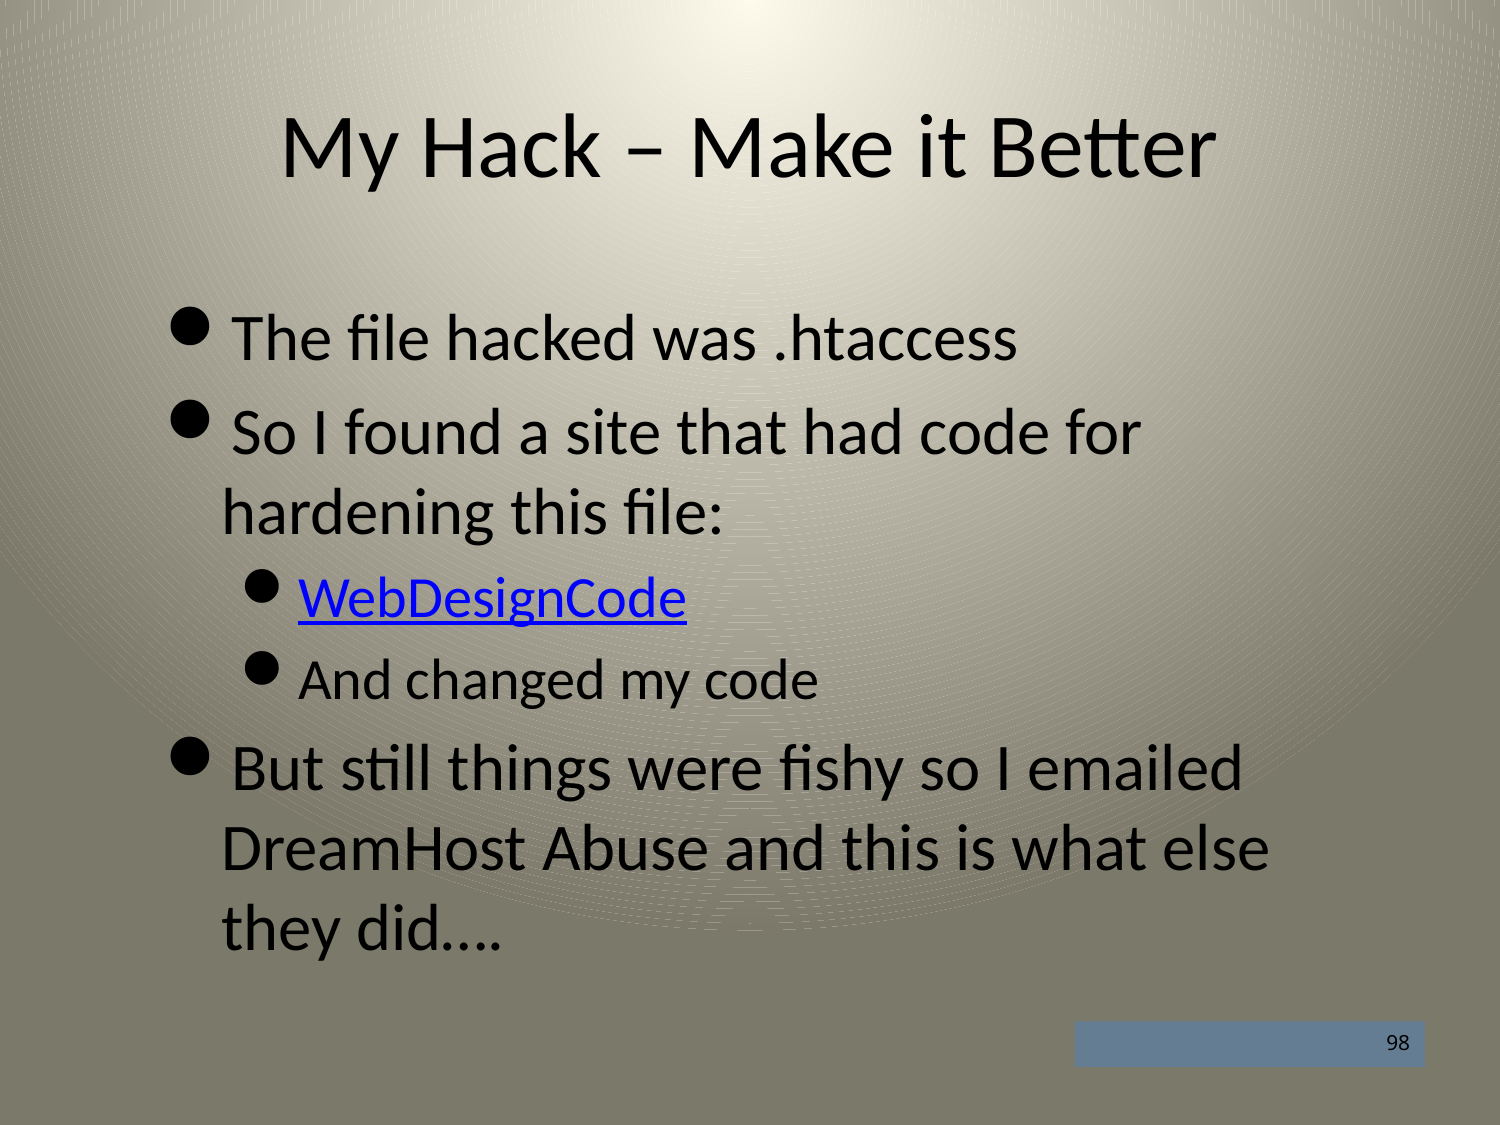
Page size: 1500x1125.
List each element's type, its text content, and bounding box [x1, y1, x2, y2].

slide_number 98 [1074, 1021, 1425, 1067]
title My Hack – Make it Better [150, 37, 1350, 245]
list The file hacked was .htaccess So I found a site that had code for hardening this file: WebDesignCode And changed my code But still things were fishy so I emailed DreamHost Abuse and this is what else they did…. [150, 286, 1350, 993]
